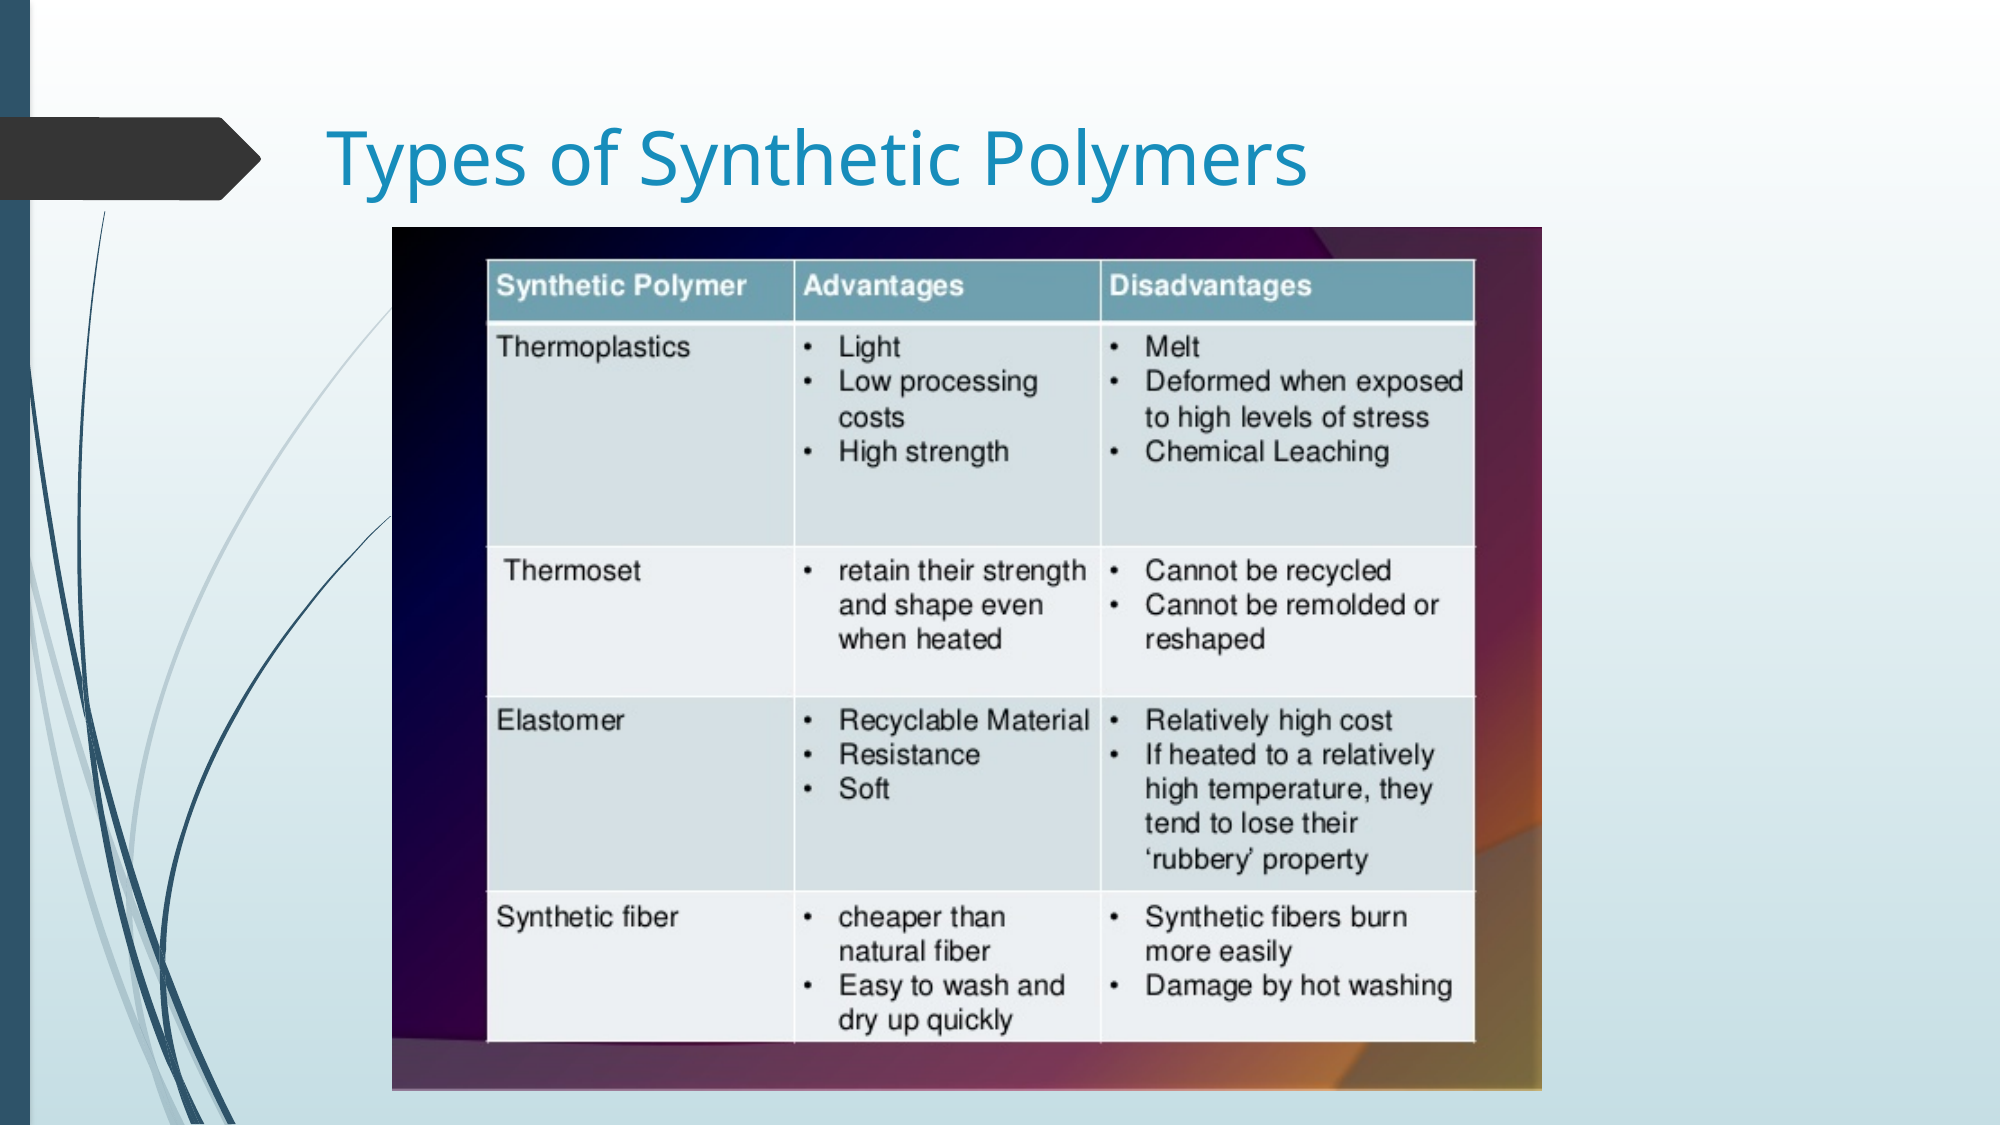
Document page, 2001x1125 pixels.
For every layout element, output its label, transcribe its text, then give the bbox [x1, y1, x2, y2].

title Types of Synthetic Polymers [310, 102, 1773, 313]
picture [392, 227, 1542, 1091]
